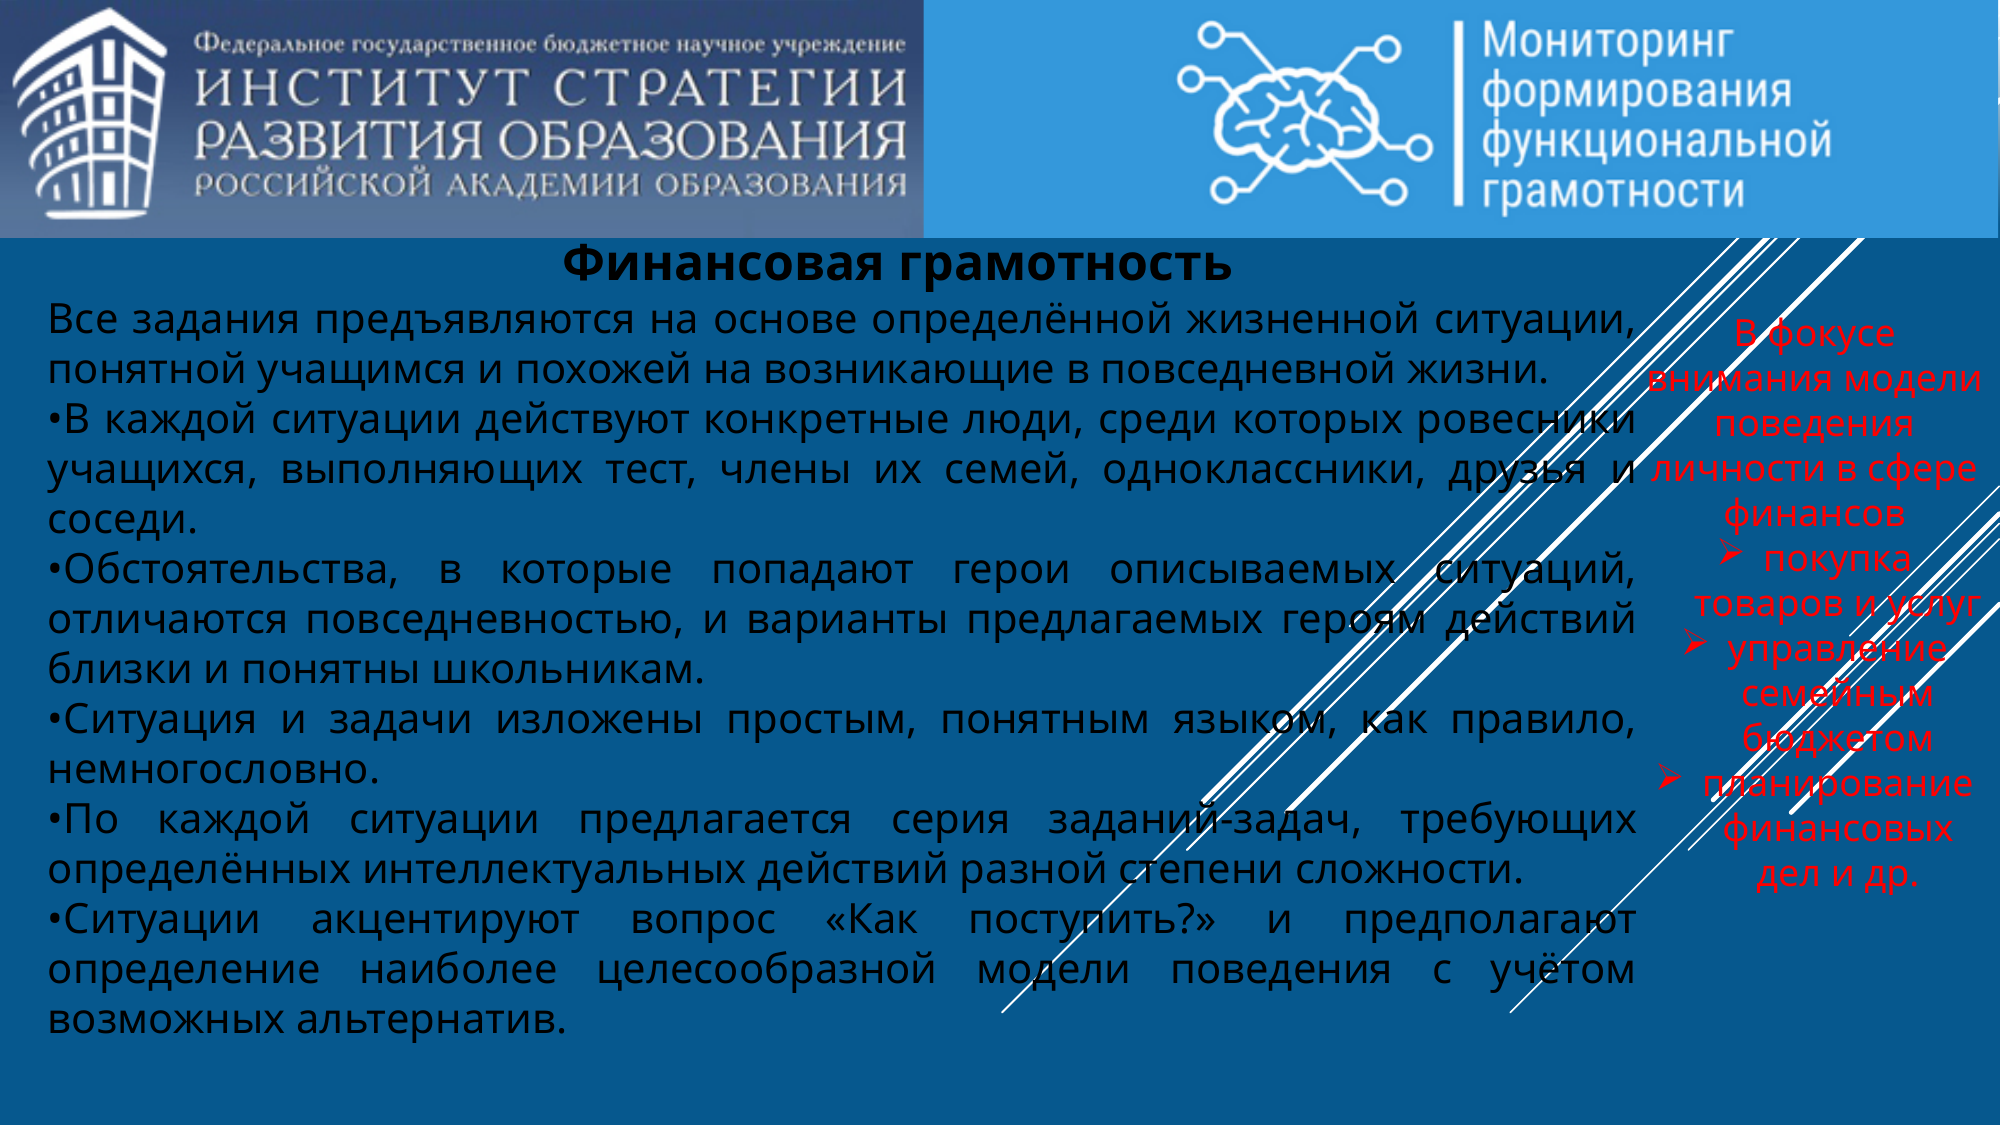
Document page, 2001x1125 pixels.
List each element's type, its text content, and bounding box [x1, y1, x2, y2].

text_box В фокусе внимания модели поведения личности в сфере финансов покупка товаров и услуг управление семейным бюджетом планирование финансовых дел и др. [1630, 302, 1999, 902]
text_box Финансовая грамотность [547, 238, 1249, 298]
picture [0, 0, 1999, 238]
text_box Все задания предъявляются на основе определённой жизненной ситуации, понятной учащимся и похожей на возникающие в повседневной жизни. •В каждой ситуации действуют конкретные люди, среди которых ровесники учащихся, выполняющих тест, члены их семей, одноклассники, друзья и соседи. •Обстоятельства, в которые попадают герои описываемых ситуаций, отличаются повседневностью, и варианты предлагаемых героям действий близки и понятны школьникам. •Ситуация и задачи изложены простым, понятным языком, как правило, немногословно. •По каждой ситуации предлагается серия заданий-задач, требующих определённых интеллектуальных действий разной степени сложности. •Ситуации акцентируют вопрос «Как поступить?» и предполагают определение наиболее целесообразной модели поведения с учётом возможных альтернатив. [33, 284, 1653, 1050]
